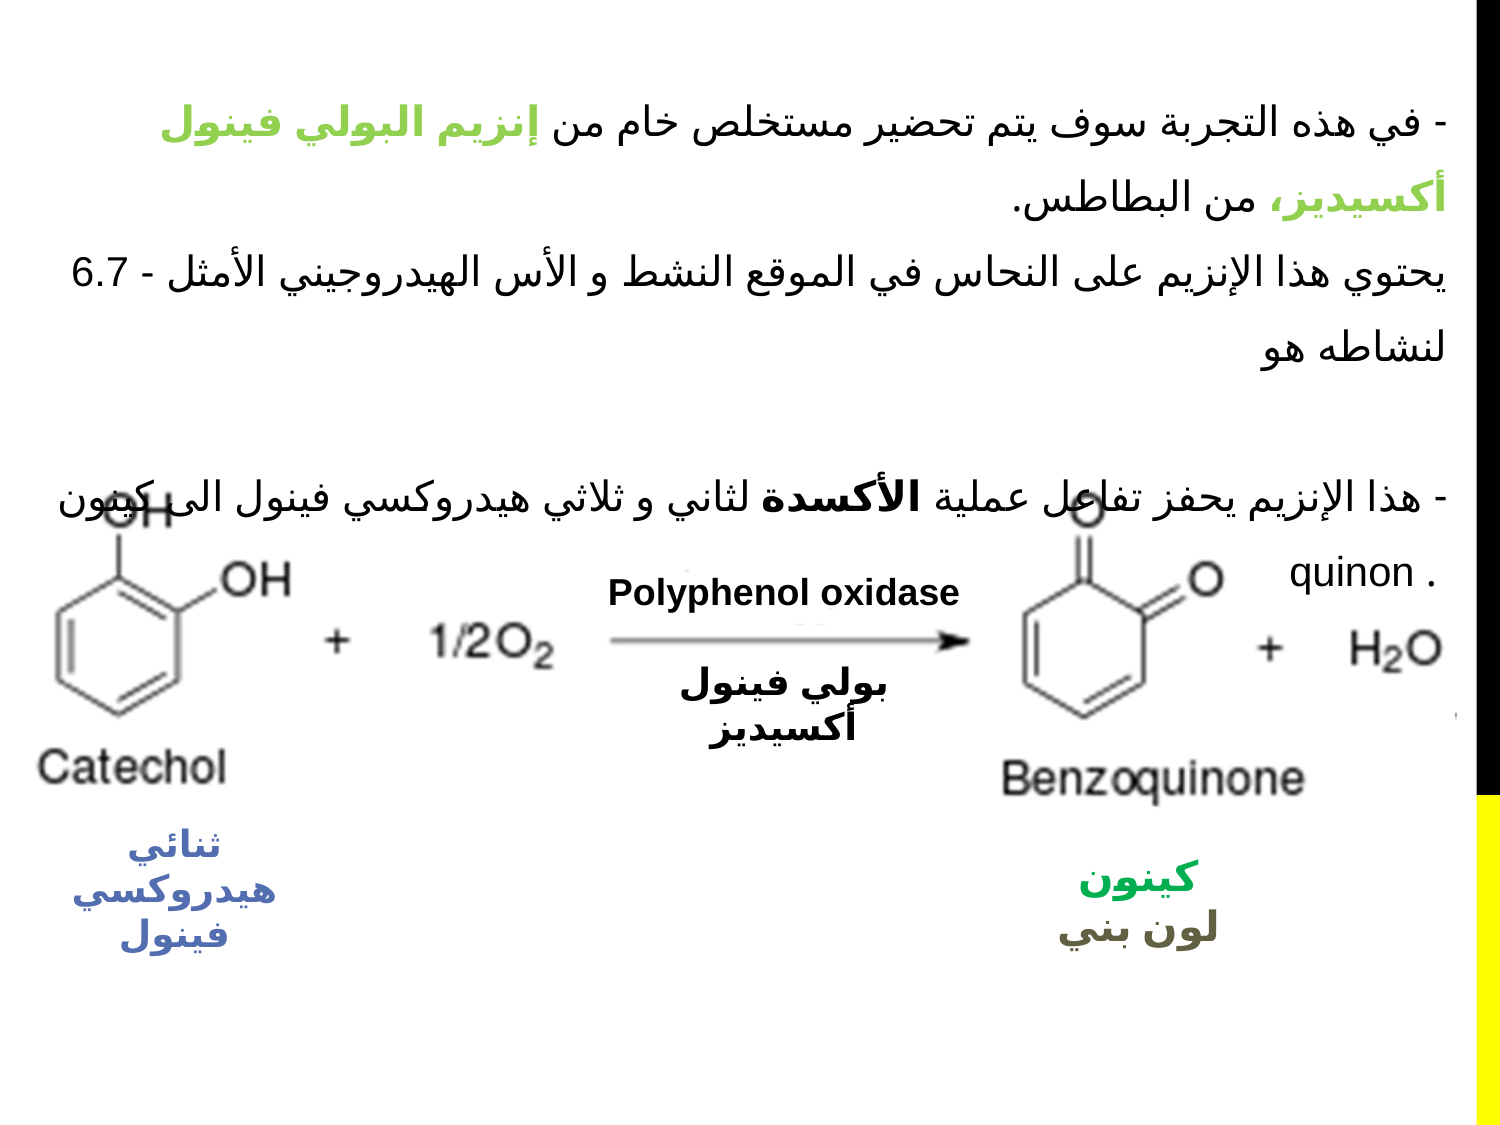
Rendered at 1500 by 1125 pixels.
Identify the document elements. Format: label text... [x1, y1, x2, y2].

picture [33, 482, 1463, 813]
text_box ثنائي هيدروكسي فينول [12, 812, 337, 963]
text_box كينون لون بني [976, 842, 1301, 958]
text_box - في هذه التجربة سوف يتم تحضير مستخلص خام من إنزيم البولي فينول أكسيديز، من البطاطس. 6.7 - يحتوي هذا الإنزيم على النحاس في الموقع النشط و الأس الهيدروجيني الأمثل لنشاطه هو - هذا الإنزيم يحفز تفاعل عملية الأكسدة لثاني و ثلاثي هيدروكسي فينول الى كينون . quinon [37, 62, 1463, 478]
